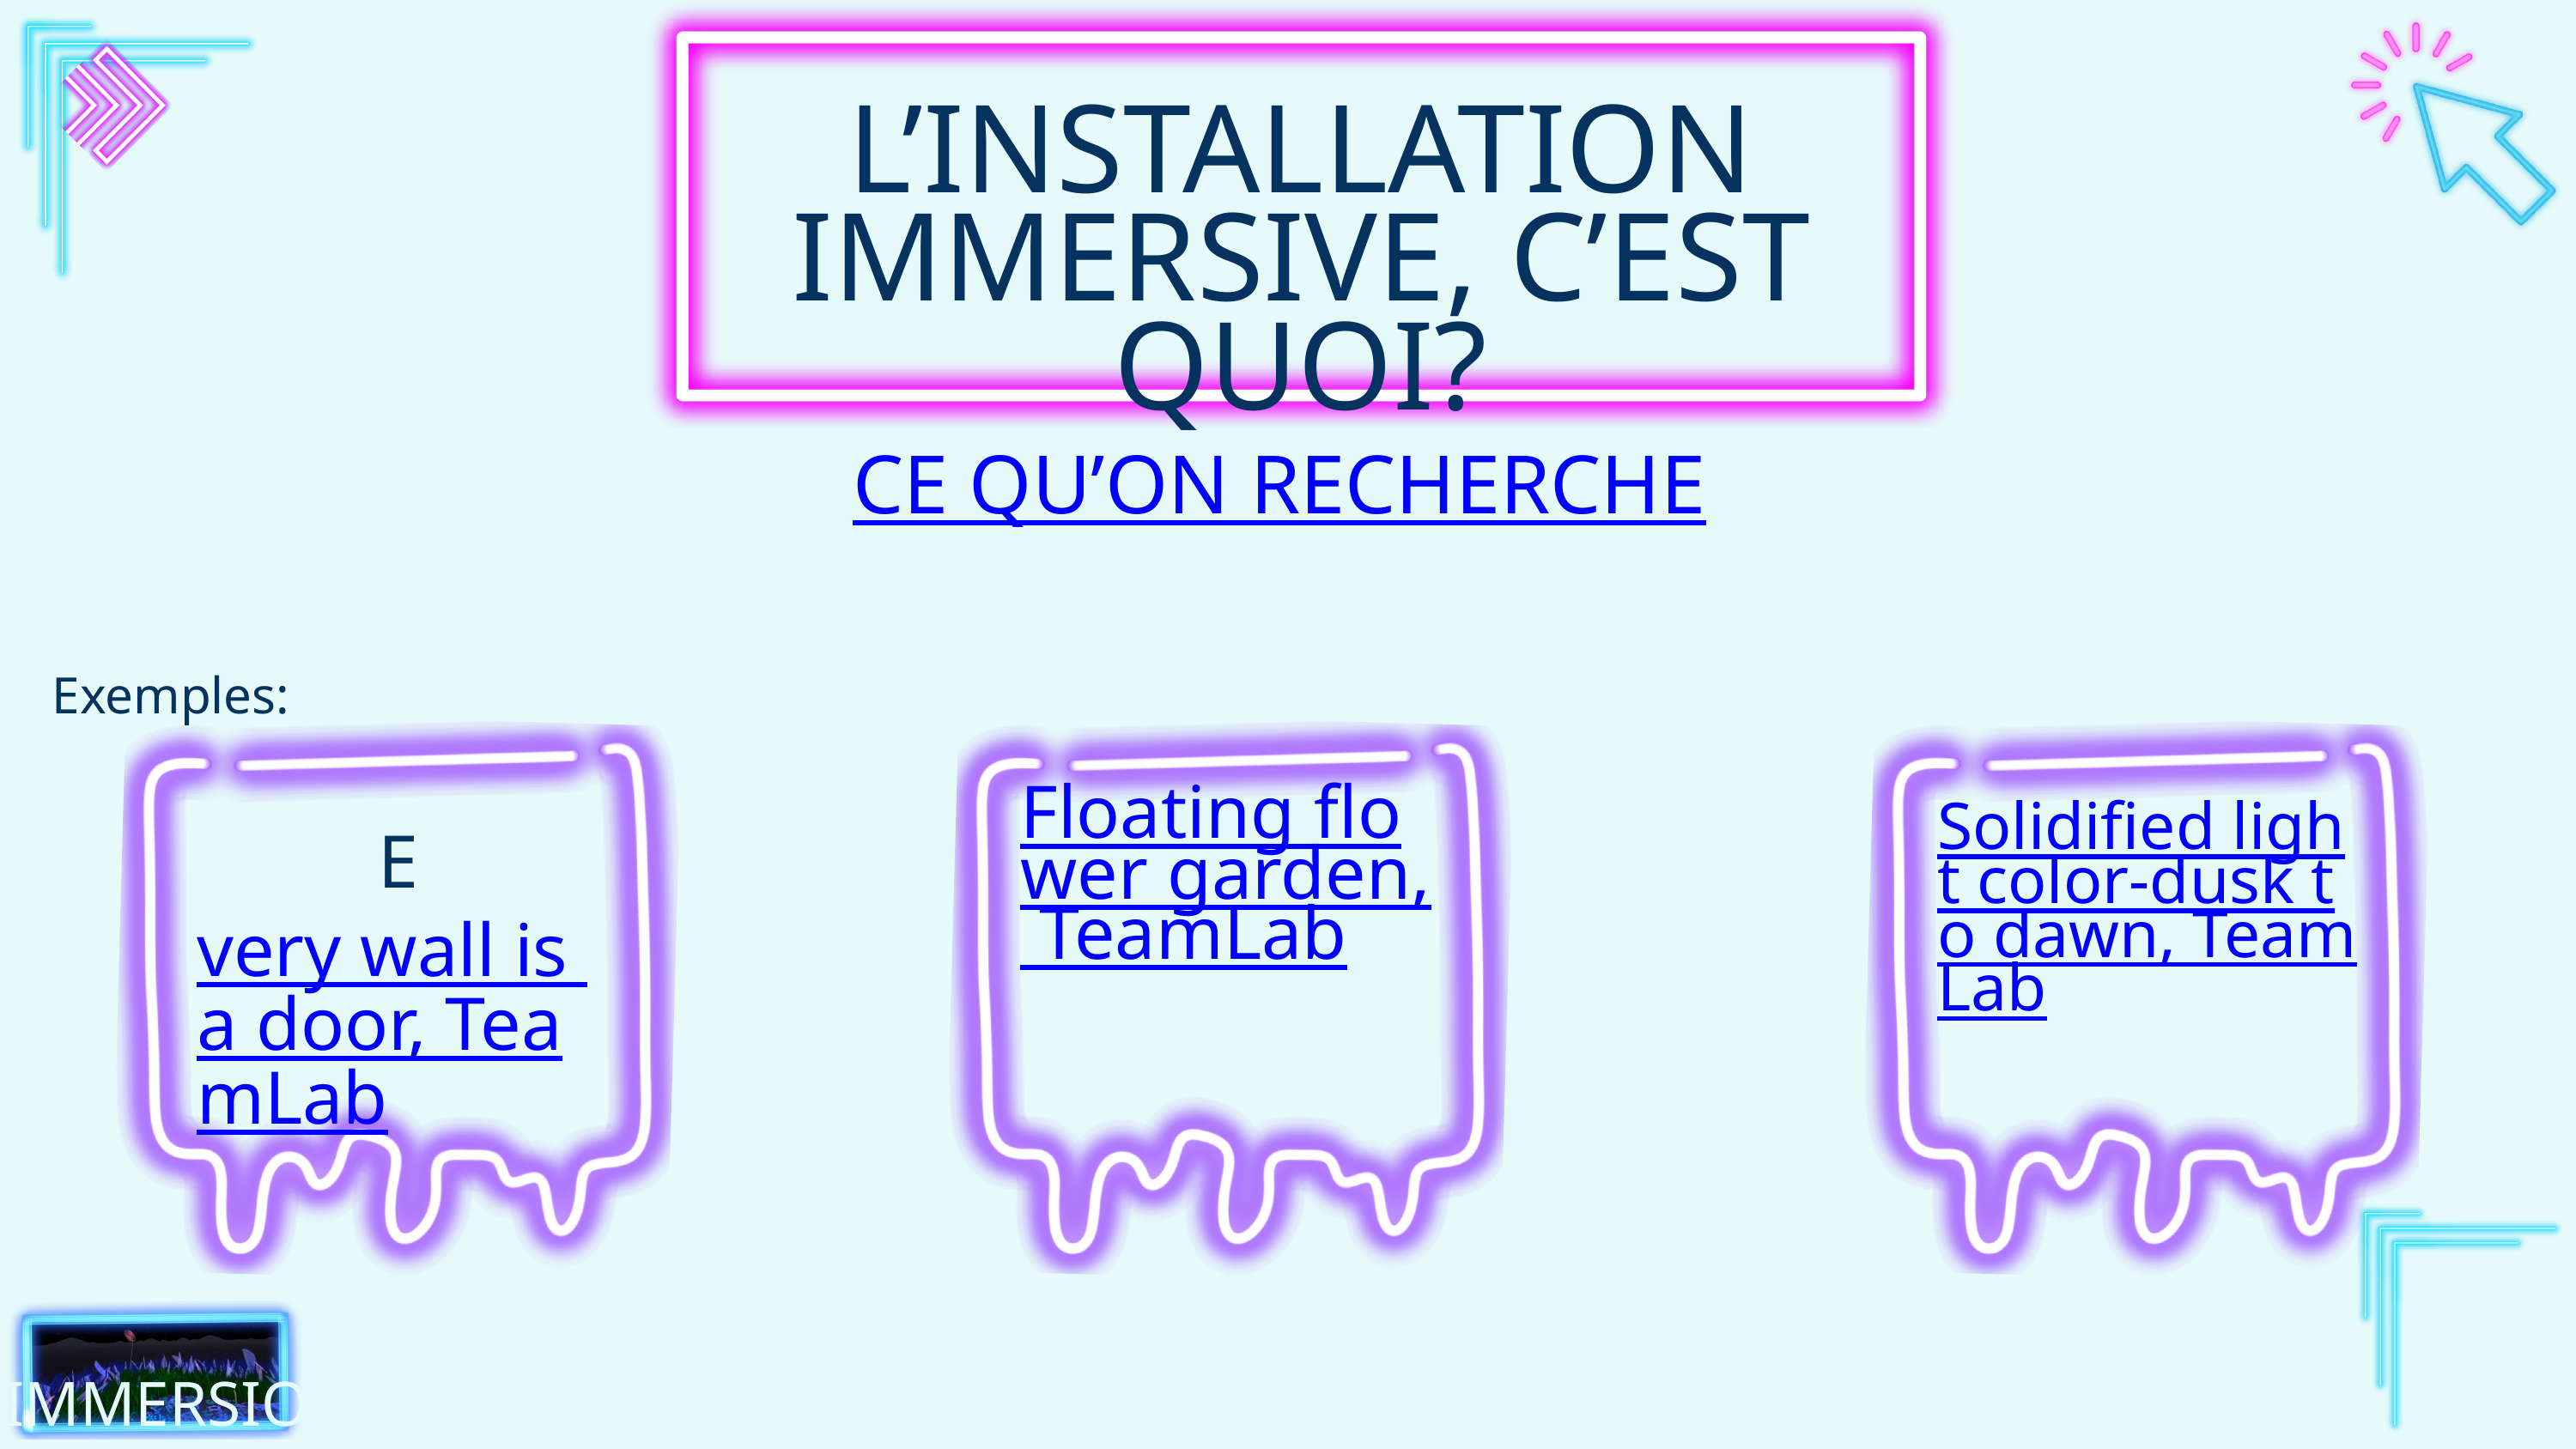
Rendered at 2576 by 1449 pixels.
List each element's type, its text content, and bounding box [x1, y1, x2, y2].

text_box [631, 0, 1971, 428]
text_box [110, 724, 683, 1286]
text_box [943, 711, 1516, 1286]
text_box [2342, 14, 2564, 233]
text_box CE QU’ON RECHERCHE [853, 446, 1749, 603]
text_box Every wall is a door, TeamLab [197, 802, 599, 1003]
text_box Solidified light color-dusk to dawn, TeamLab [1937, 795, 2363, 873]
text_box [0, 1300, 316, 1440]
text_box [1859, 711, 2432, 1286]
text_box [2354, 1203, 2565, 1434]
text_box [15, 14, 260, 283]
text_box Exemples: [52, 664, 617, 724]
text_box Floating flower garden, TeamLab [1020, 777, 1449, 865]
